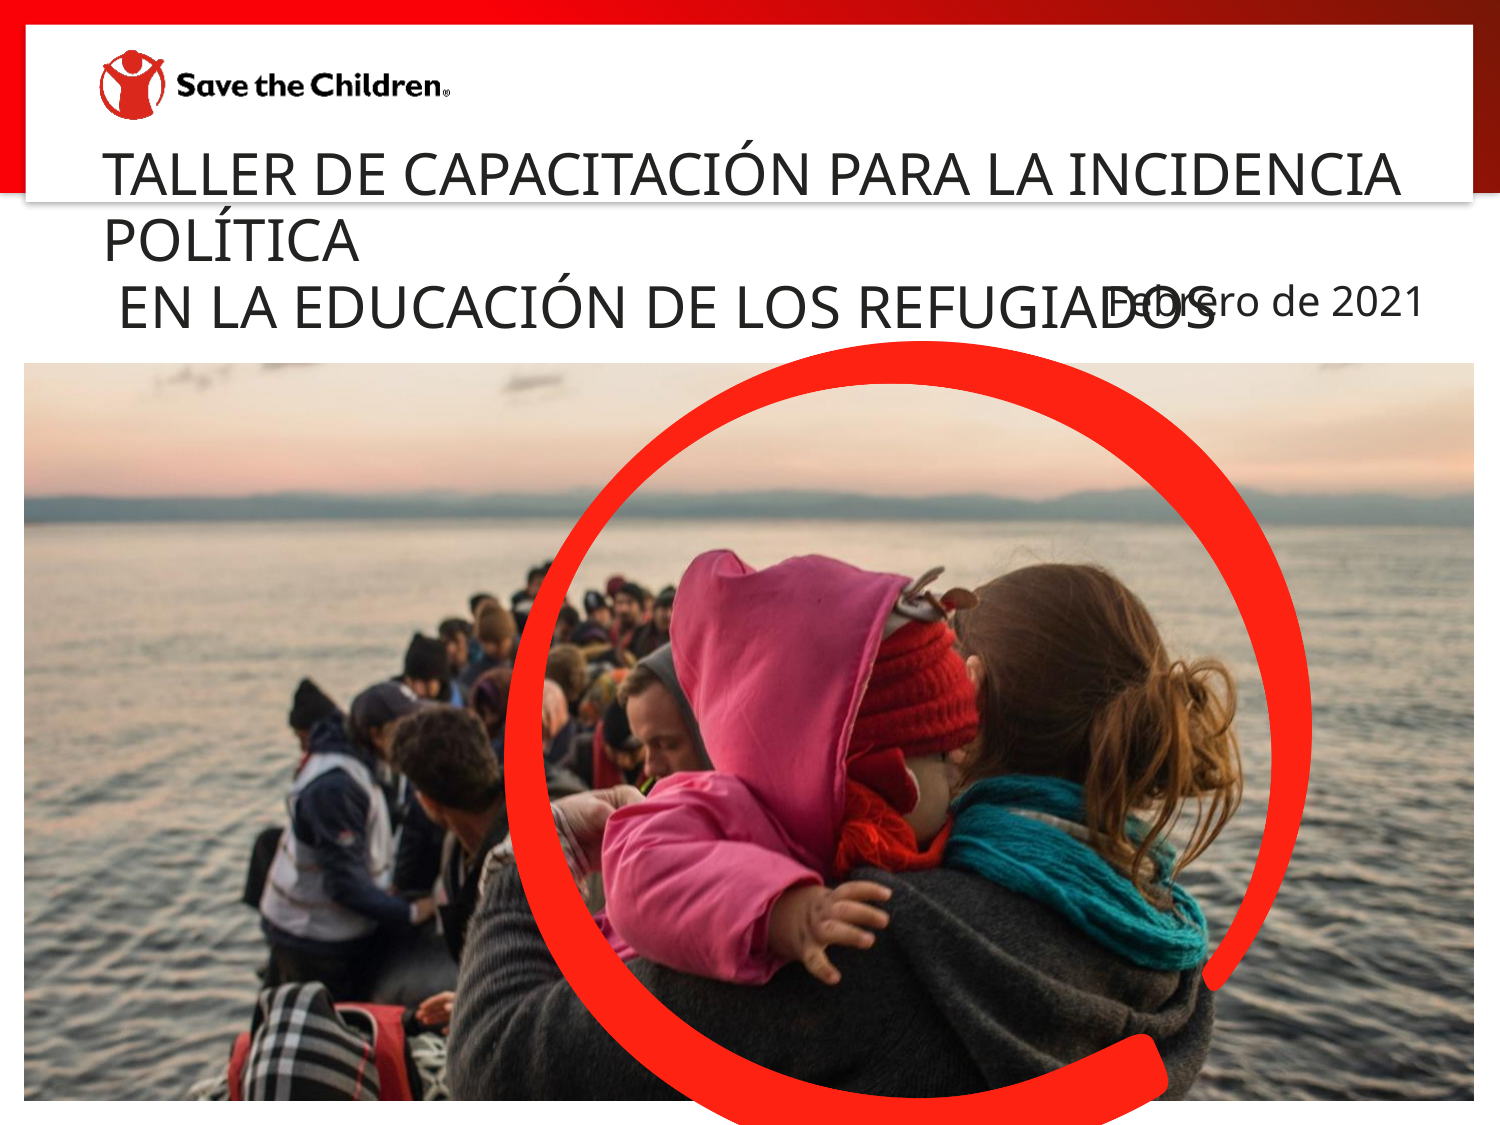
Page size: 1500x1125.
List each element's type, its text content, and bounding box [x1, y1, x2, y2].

title TALLER DE CAPACITACIÓN PARA LA INCIDENCIA POLÍTICA EN LA EDUCACIÓN DE LOS REFUGIADOS [102, 142, 1428, 250]
list Febrero de 2021 [1062, 275, 1428, 325]
picture [24, 340, 1474, 1125]
picture [87, 37, 463, 132]
